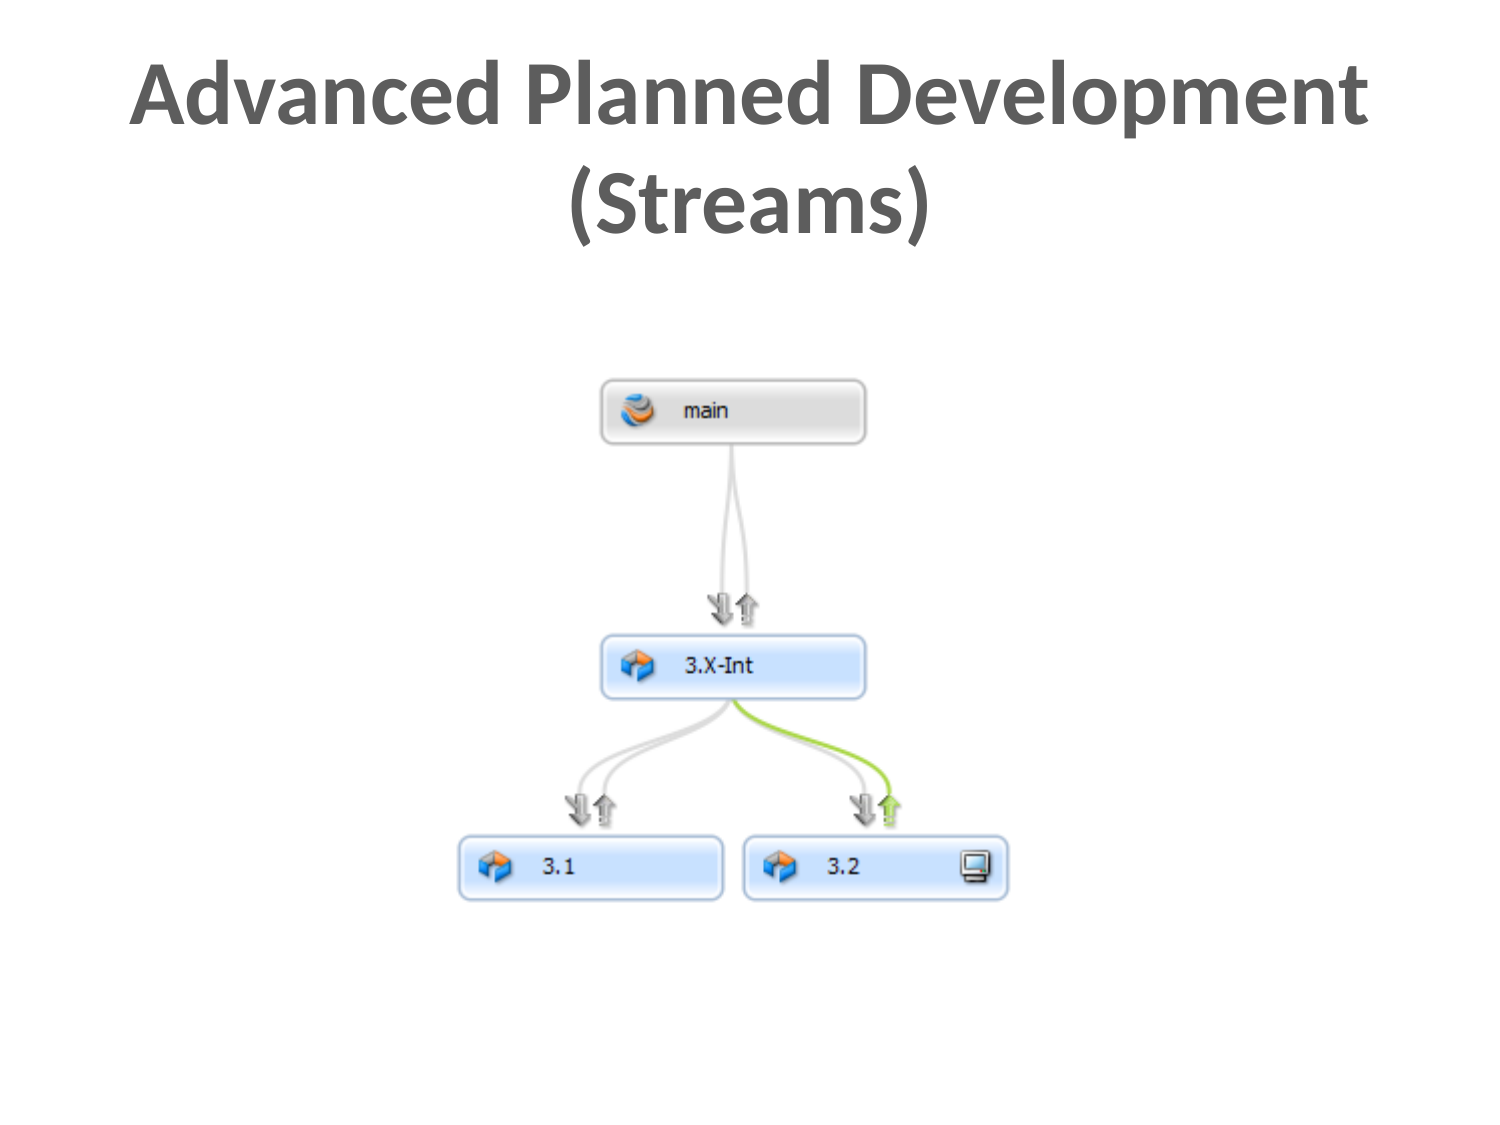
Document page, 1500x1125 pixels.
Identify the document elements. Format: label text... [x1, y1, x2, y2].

picture [370, 304, 1130, 967]
text_box Advanced Planned Development (Streams) [0, 24, 1500, 260]
